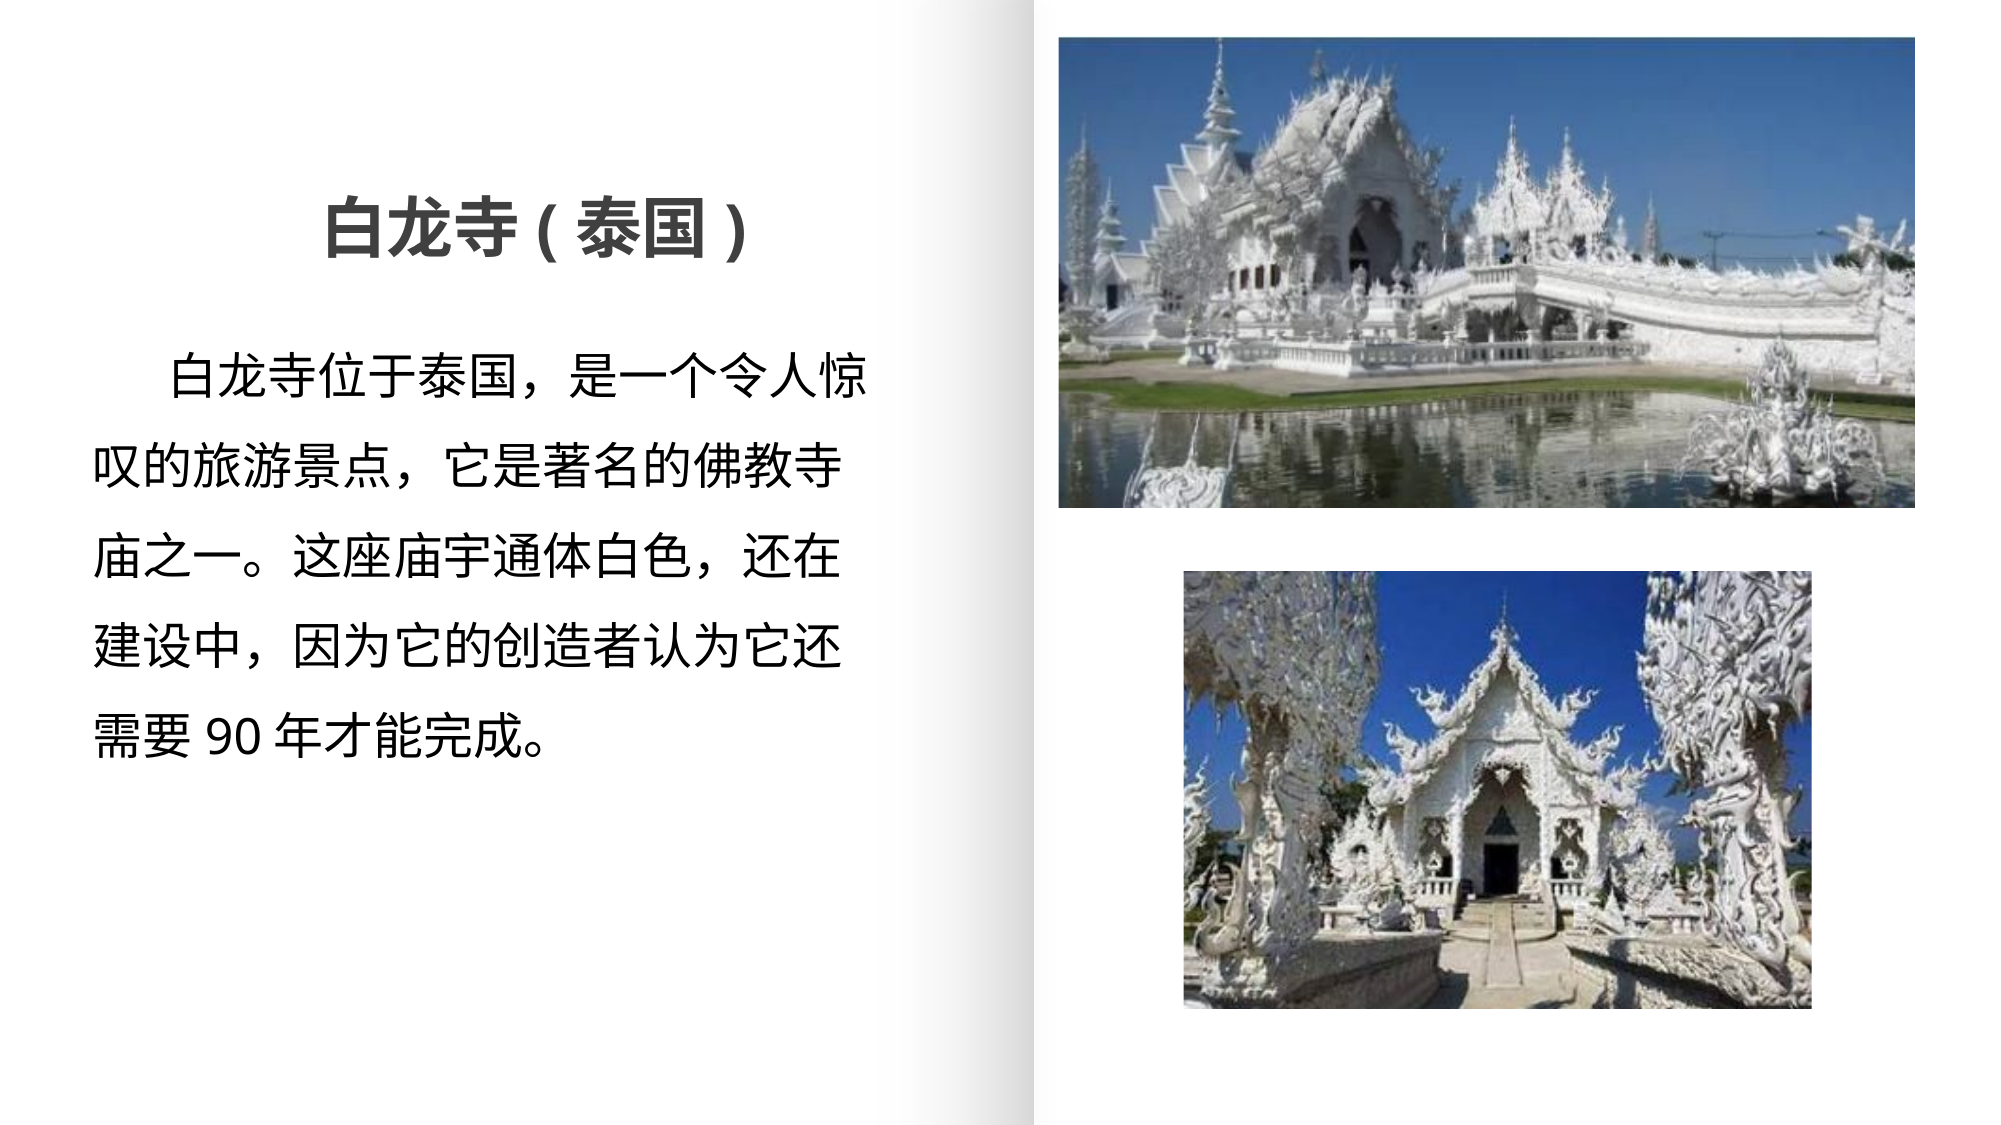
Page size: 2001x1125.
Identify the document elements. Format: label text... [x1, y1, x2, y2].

text_box 白龙寺(泰国) [288, 162, 779, 273]
text_box 白龙寺位于泰国，是一个令人惊叹的旅游景点，它是著名的佛教寺庙之一。这座庙宇通体白色，还在建设中，因为它的创造者认为它还需要90年才能完成。 [78, 307, 887, 773]
picture [1058, 36, 1915, 508]
text_box [33, 0, 1035, 1125]
picture [1183, 571, 1812, 1009]
